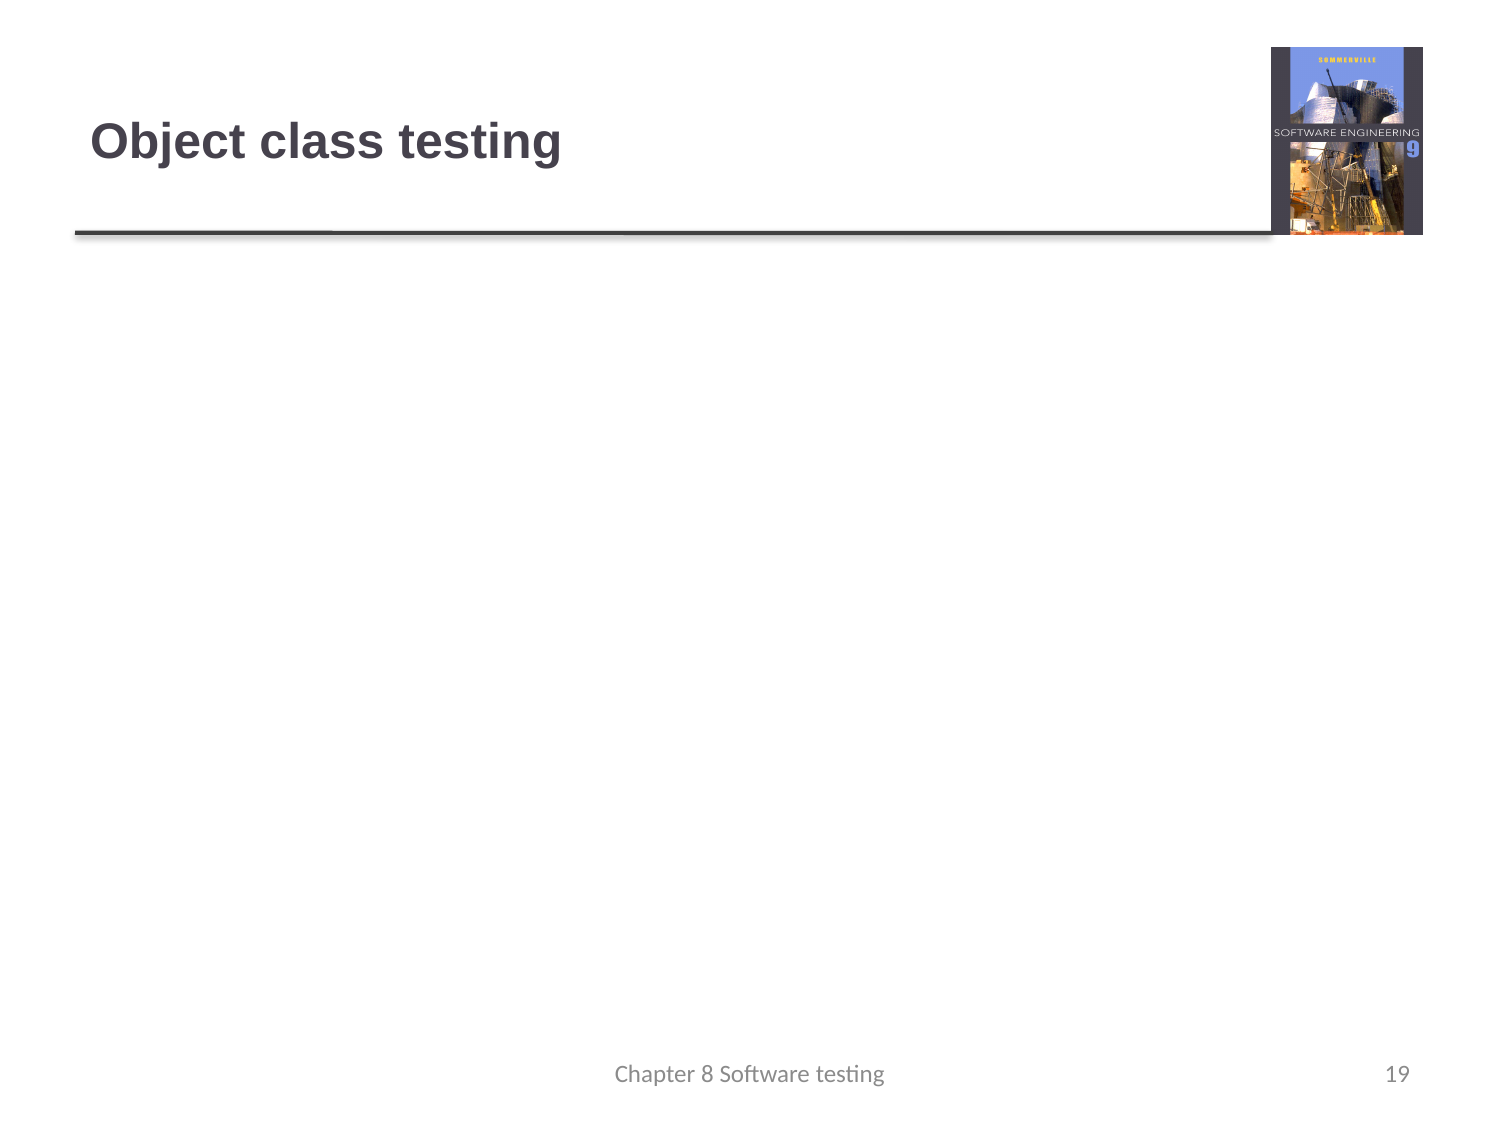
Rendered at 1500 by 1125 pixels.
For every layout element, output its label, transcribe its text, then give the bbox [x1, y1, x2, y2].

picture [1272, 47, 1423, 235]
slide_number 19 [1074, 1042, 1425, 1103]
title Object class testing [74, 44, 1272, 233]
footer Chapter 8 Software testing [512, 1042, 988, 1103]
